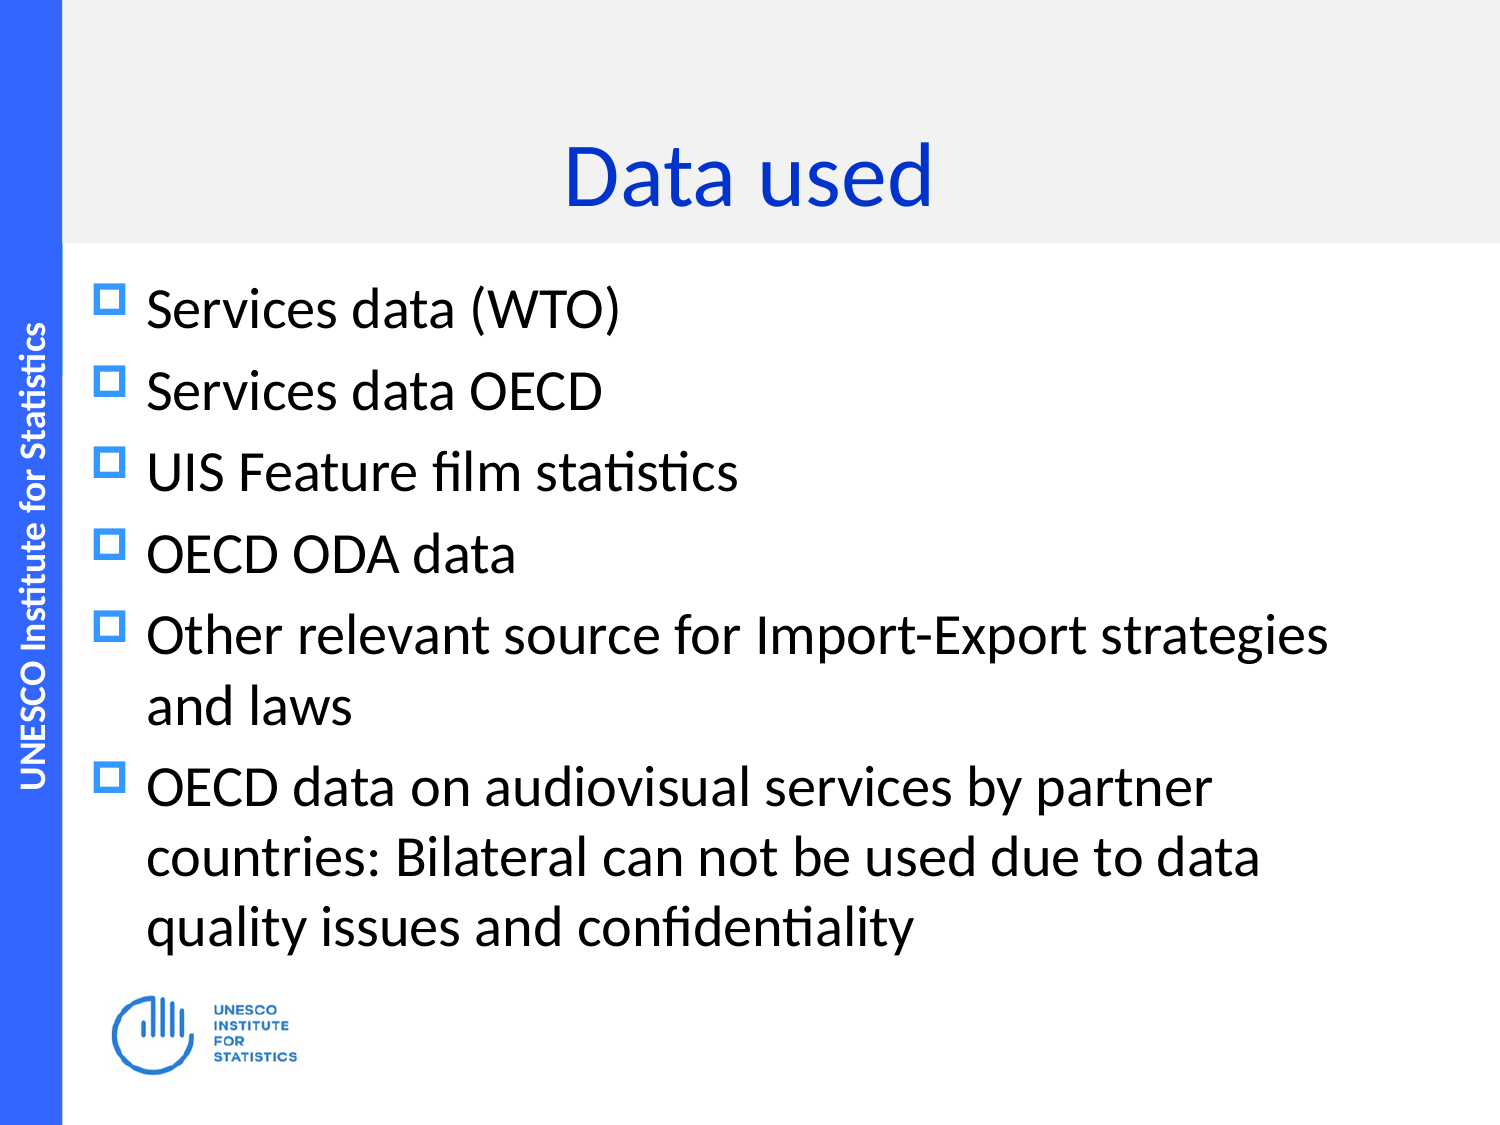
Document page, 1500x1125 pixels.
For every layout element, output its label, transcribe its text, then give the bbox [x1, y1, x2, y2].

list Services data (WTO) Services data OECD UIS Feature film statistics OECD ODA data Other relevant source for Import-Export strategies and laws OECD data on audiovisual services by partner countries: Bilateral can not be used due to data quality issues and confidentiality [75, 262, 1425, 1006]
title Data used [75, 45, 1425, 233]
picture [70, 964, 338, 1106]
